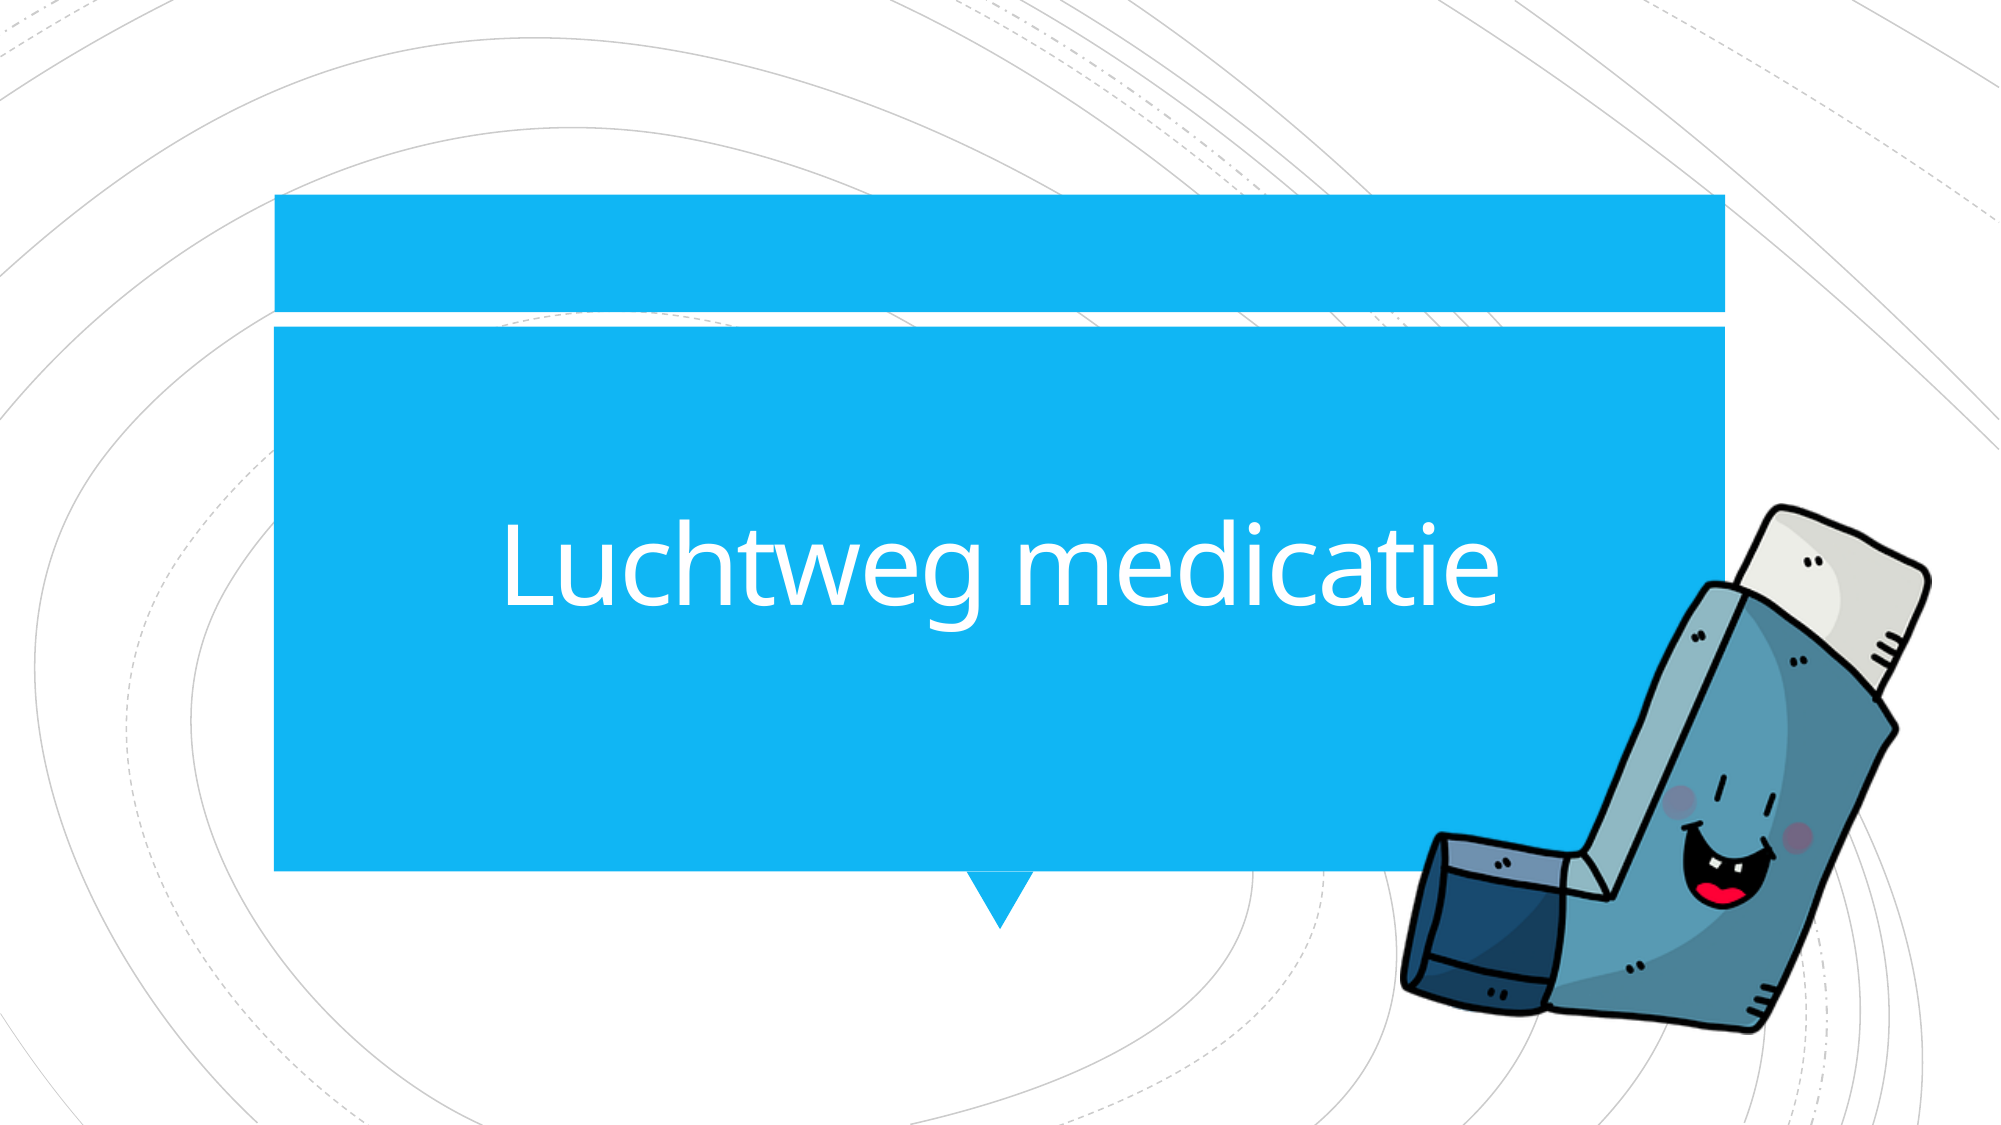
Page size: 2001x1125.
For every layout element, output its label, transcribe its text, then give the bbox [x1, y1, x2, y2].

title Luchtweg medicatie [288, 340, 1713, 628]
picture [1424, 545, 1433, 604]
picture [1399, 545, 1413, 552]
picture [1399, 597, 1414, 606]
picture [1423, 523, 1434, 534]
picture [1447, 544, 1497, 606]
picture [1399, 502, 1932, 1035]
